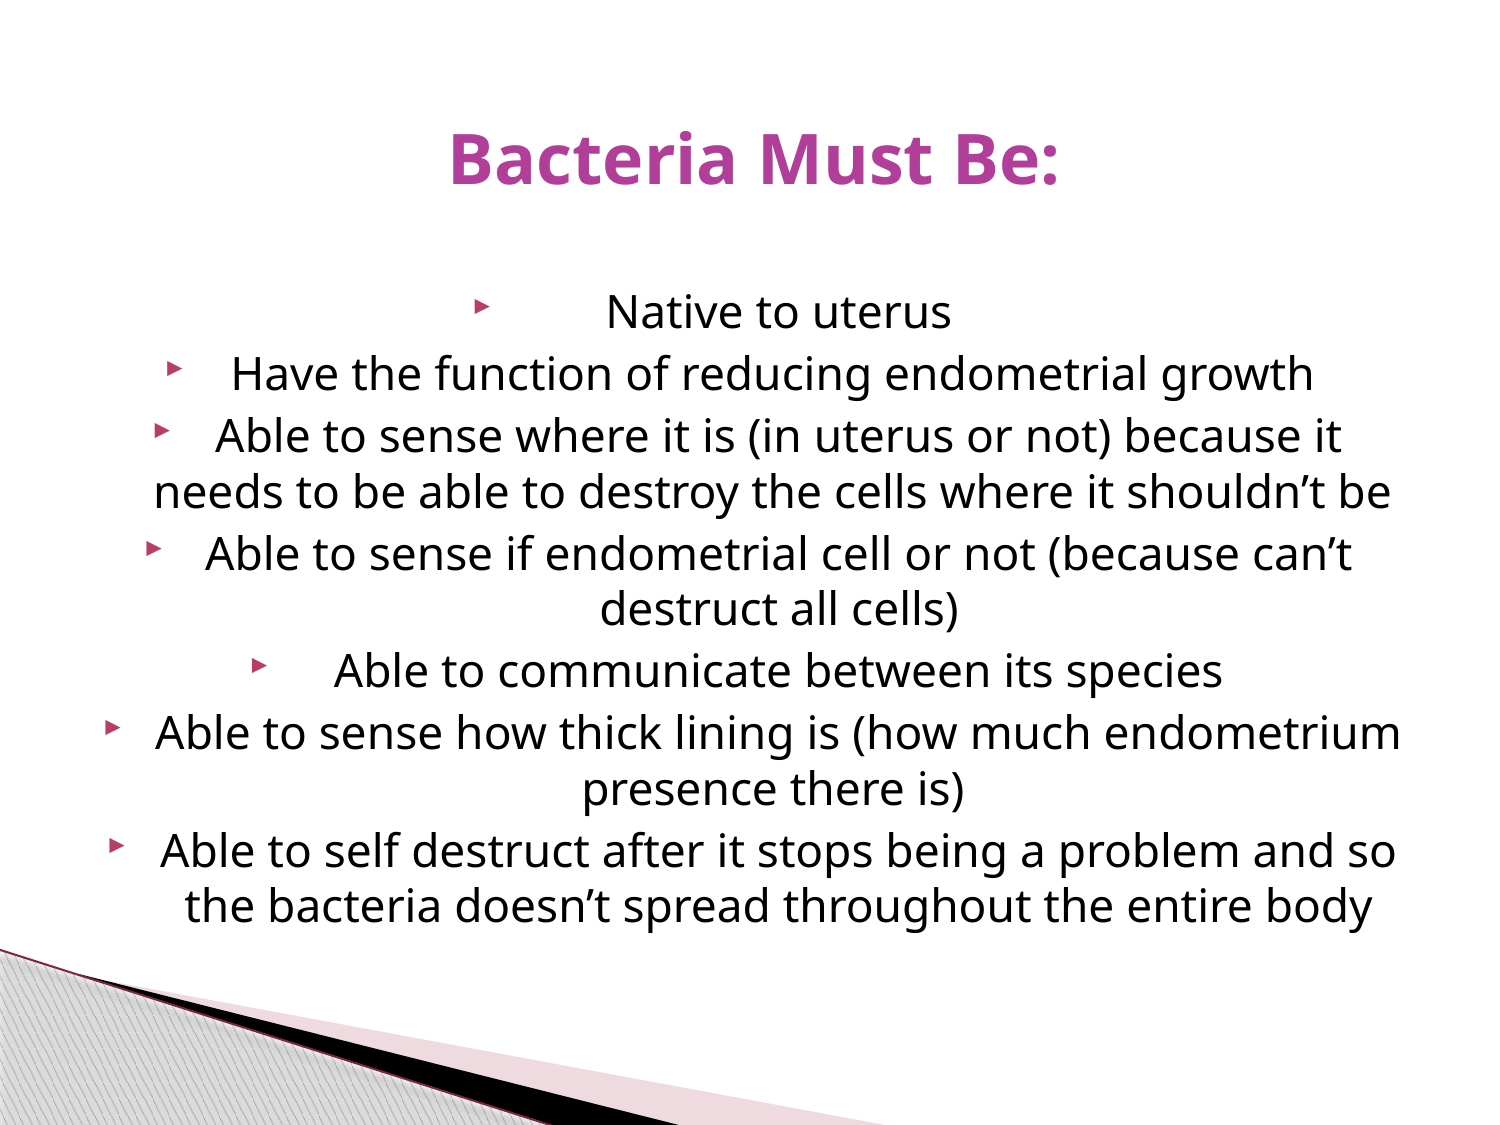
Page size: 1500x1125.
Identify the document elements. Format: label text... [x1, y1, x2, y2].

list Native to uterus Have the function of reducing endometrial growth Able to sense where it is (in uterus or not) because it needs to be able to destroy the cells where it shouldn’t be Able to sense if endometrial cell or not (because can’t destruct all cells) Able to communicate between its species Able to sense how thick lining is (how much endometrium presence there is) Able to self destruct after it stops being a problem and so the bacteria doesn’t spread throughout the entire body [75, 275, 1425, 1018]
title Bacteria Must Be: [75, 62, 1425, 250]
